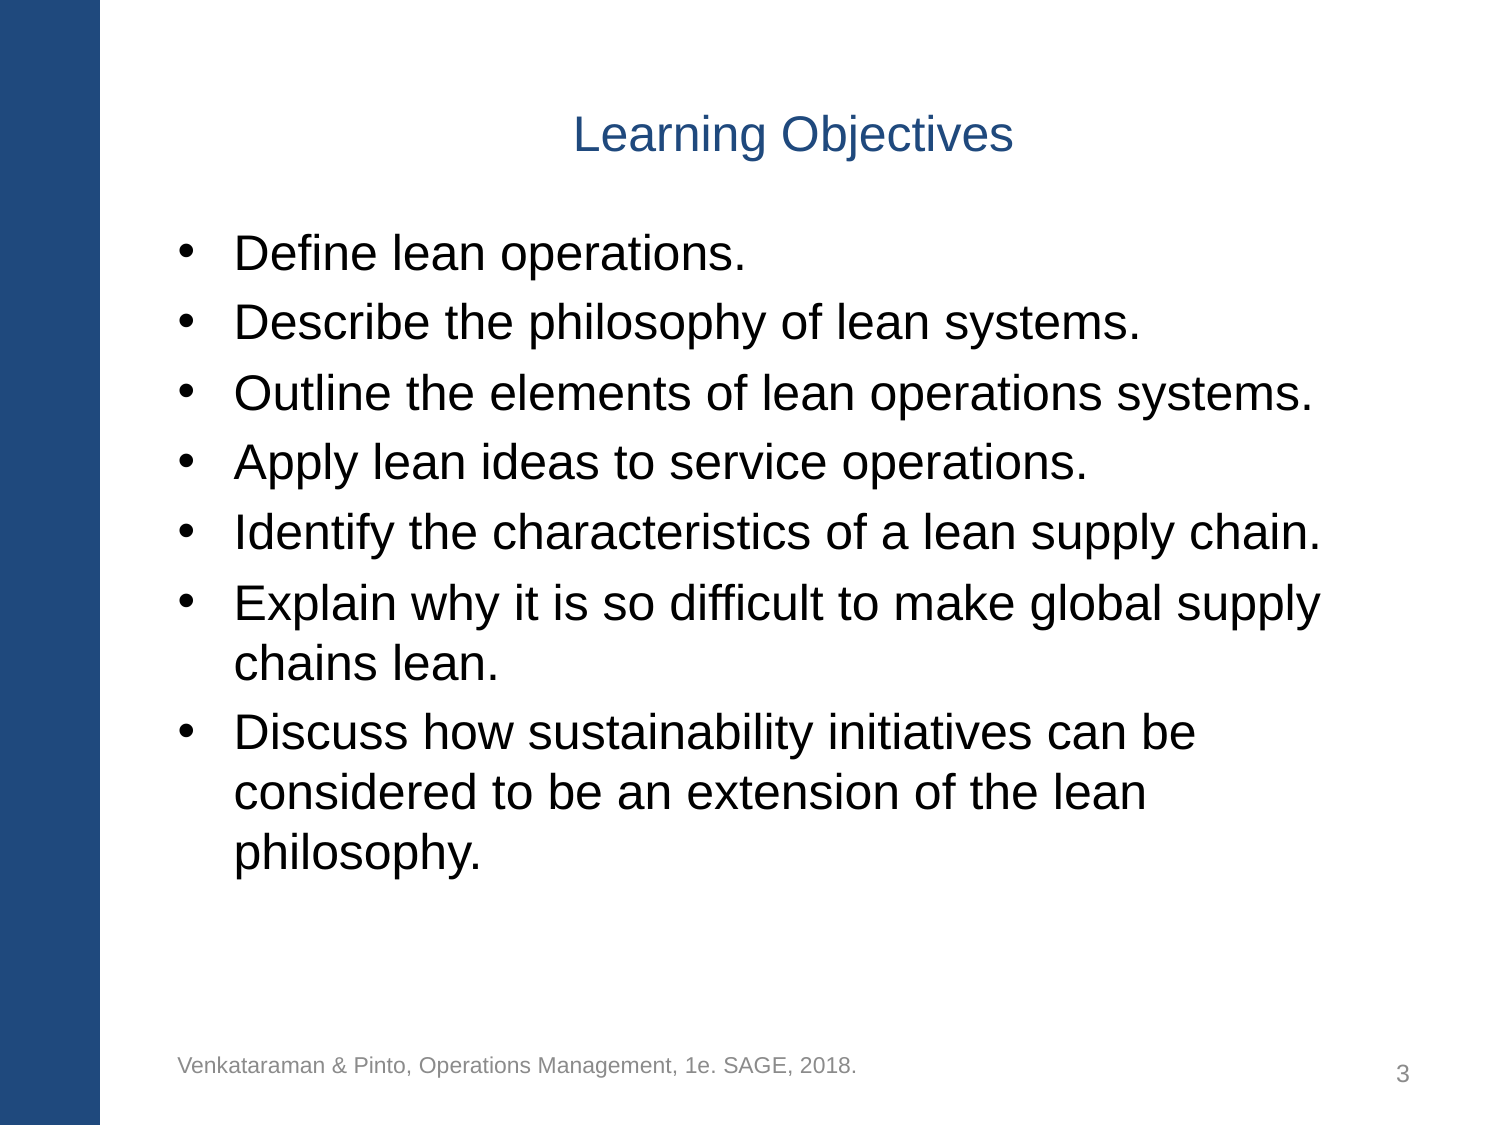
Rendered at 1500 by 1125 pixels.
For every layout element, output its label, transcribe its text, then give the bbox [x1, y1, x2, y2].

slide_number 3 [1350, 1042, 1425, 1103]
title Learning Objectives [162, 37, 1425, 212]
list Define lean operations. Describe the philosophy of lean systems. Outline the elements of lean operations systems. Apply lean ideas to service operations. Identify the characteristics of a lean supply chain. Explain why it is so difficult to make global supply chains lean. Discuss how sustainability initiatives can be considered to be an extension of the lean philosophy. [162, 212, 1425, 1025]
footer Venkataraman & Pinto, Operations Management, 1e. SAGE, 2018. [162, 1042, 1313, 1103]
